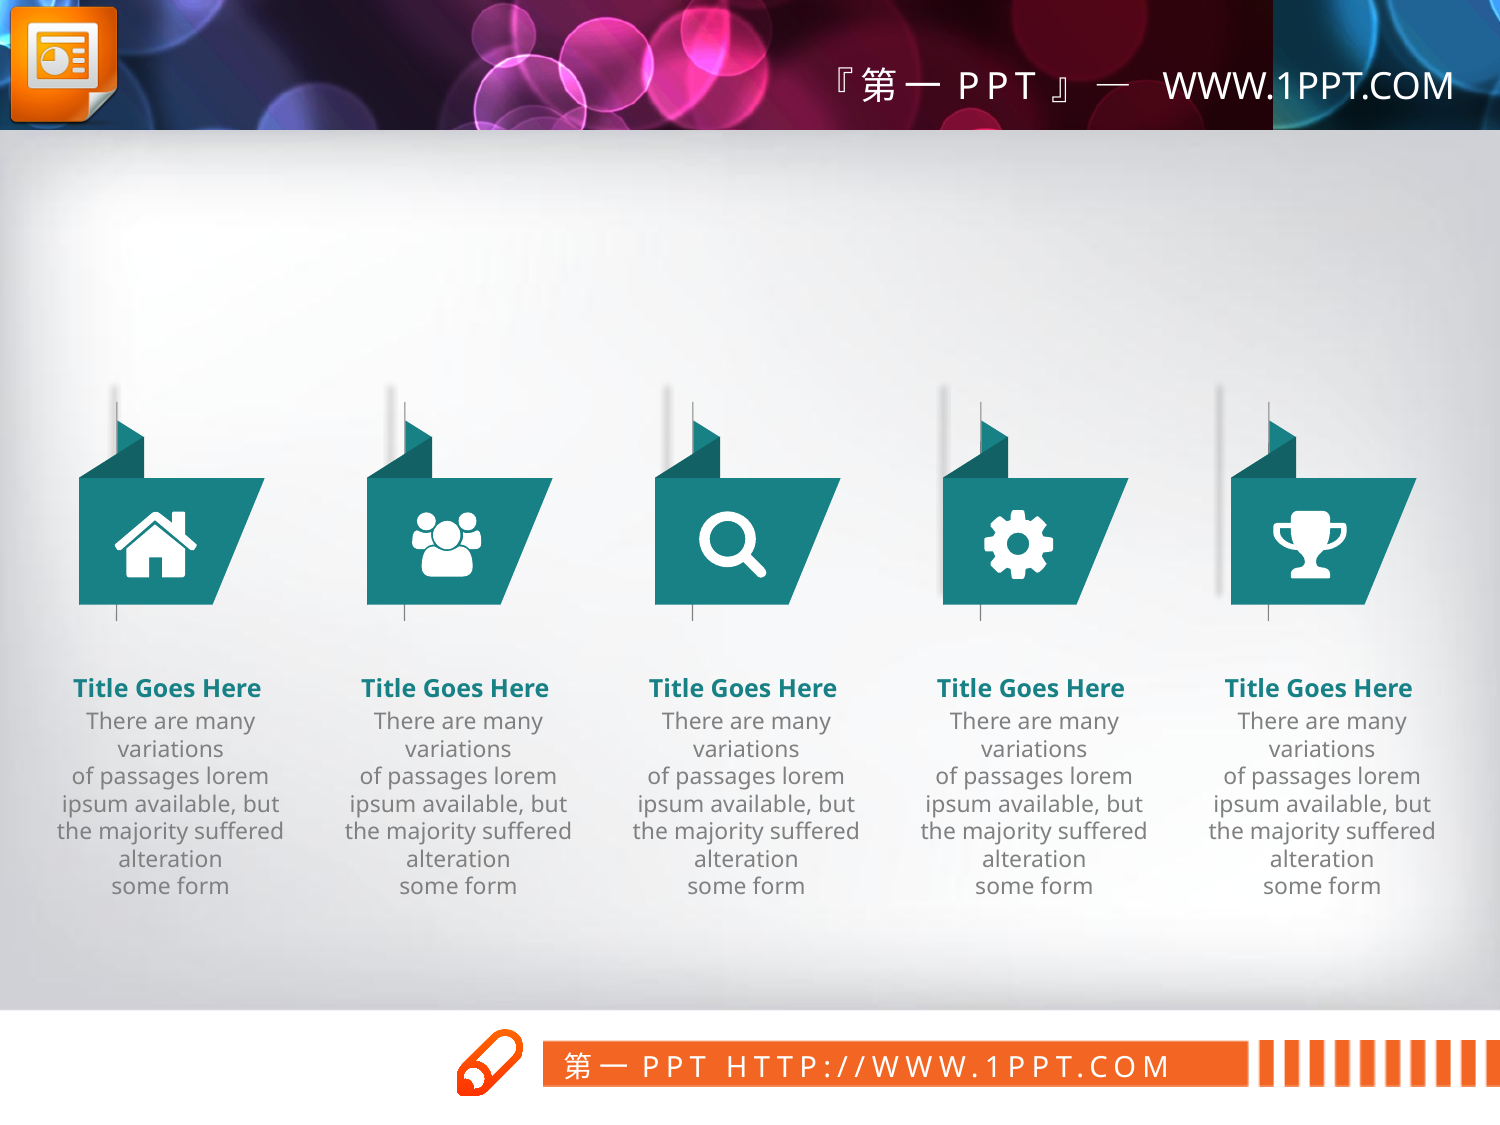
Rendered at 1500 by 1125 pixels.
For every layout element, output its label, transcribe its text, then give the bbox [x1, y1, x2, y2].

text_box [1230, 401, 1417, 621]
picture [0, 0, 1500, 1012]
text_box Title Goes Here There are many variations of passages lorem ipsum available, but the majority suffered alteration some form [53, 672, 289, 900]
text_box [942, 401, 1129, 621]
text_box Title Goes Here There are many variations of passages lorem ipsum available, but the majority suffered alteration some form [340, 672, 577, 900]
picture [543, 1040, 1500, 1087]
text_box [654, 401, 841, 621]
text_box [78, 401, 265, 621]
text_box Title Goes Here There are many variations of passages lorem ipsum available, but the majority suffered alteration some form [628, 672, 865, 900]
text_box Title Goes Here There are many variations of passages lorem ipsum available, but the majority suffered alteration some form [916, 672, 1153, 900]
text_box Title Goes Here There are many variations of passages lorem ipsum available, but the majority suffered alteration some form [1204, 672, 1441, 900]
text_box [366, 401, 553, 621]
